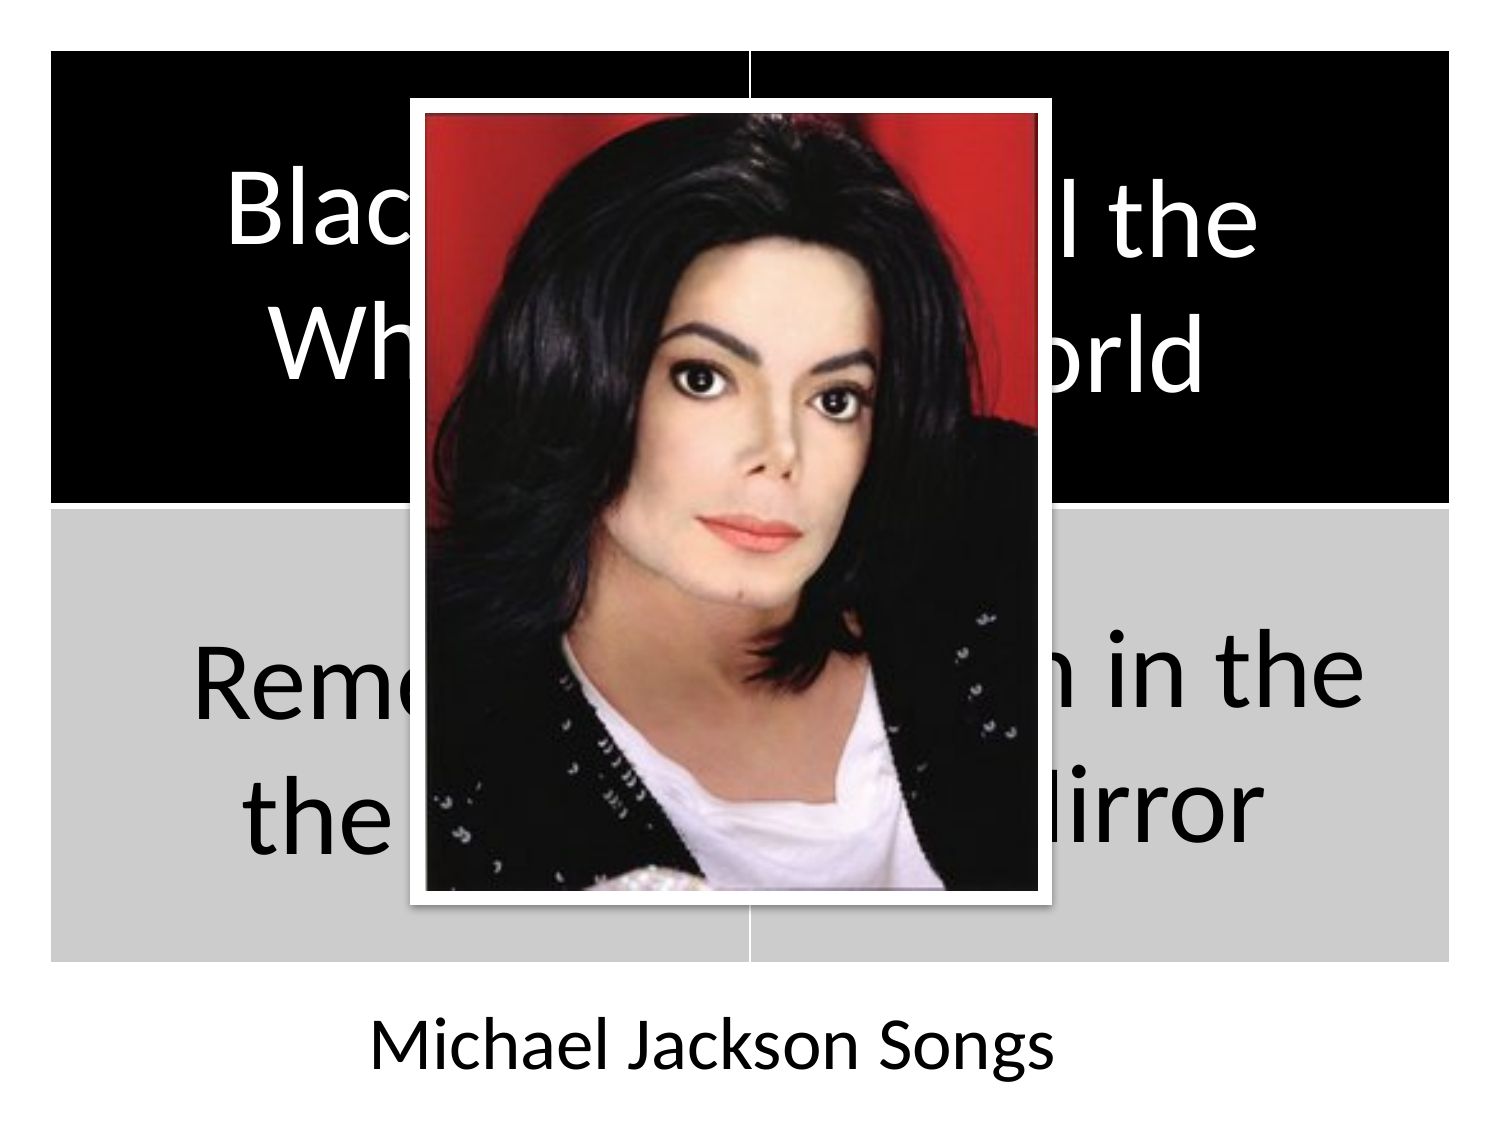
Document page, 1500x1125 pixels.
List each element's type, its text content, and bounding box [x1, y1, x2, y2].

picture [424, 112, 1038, 892]
text_box Heal the World [1058, 137, 1313, 423]
text_box Man in the Mirror [1058, 587, 1400, 873]
table_cell [751, 509, 1449, 962]
table_header [751, 51, 1449, 503]
table_header [51, 51, 749, 503]
table_cell [51, 509, 749, 962]
text_box Michael Jackson Songs [112, 987, 1313, 1093]
text_box Remember the Time [162, 599, 405, 885]
text_box Black or White [125, 124, 405, 410]
